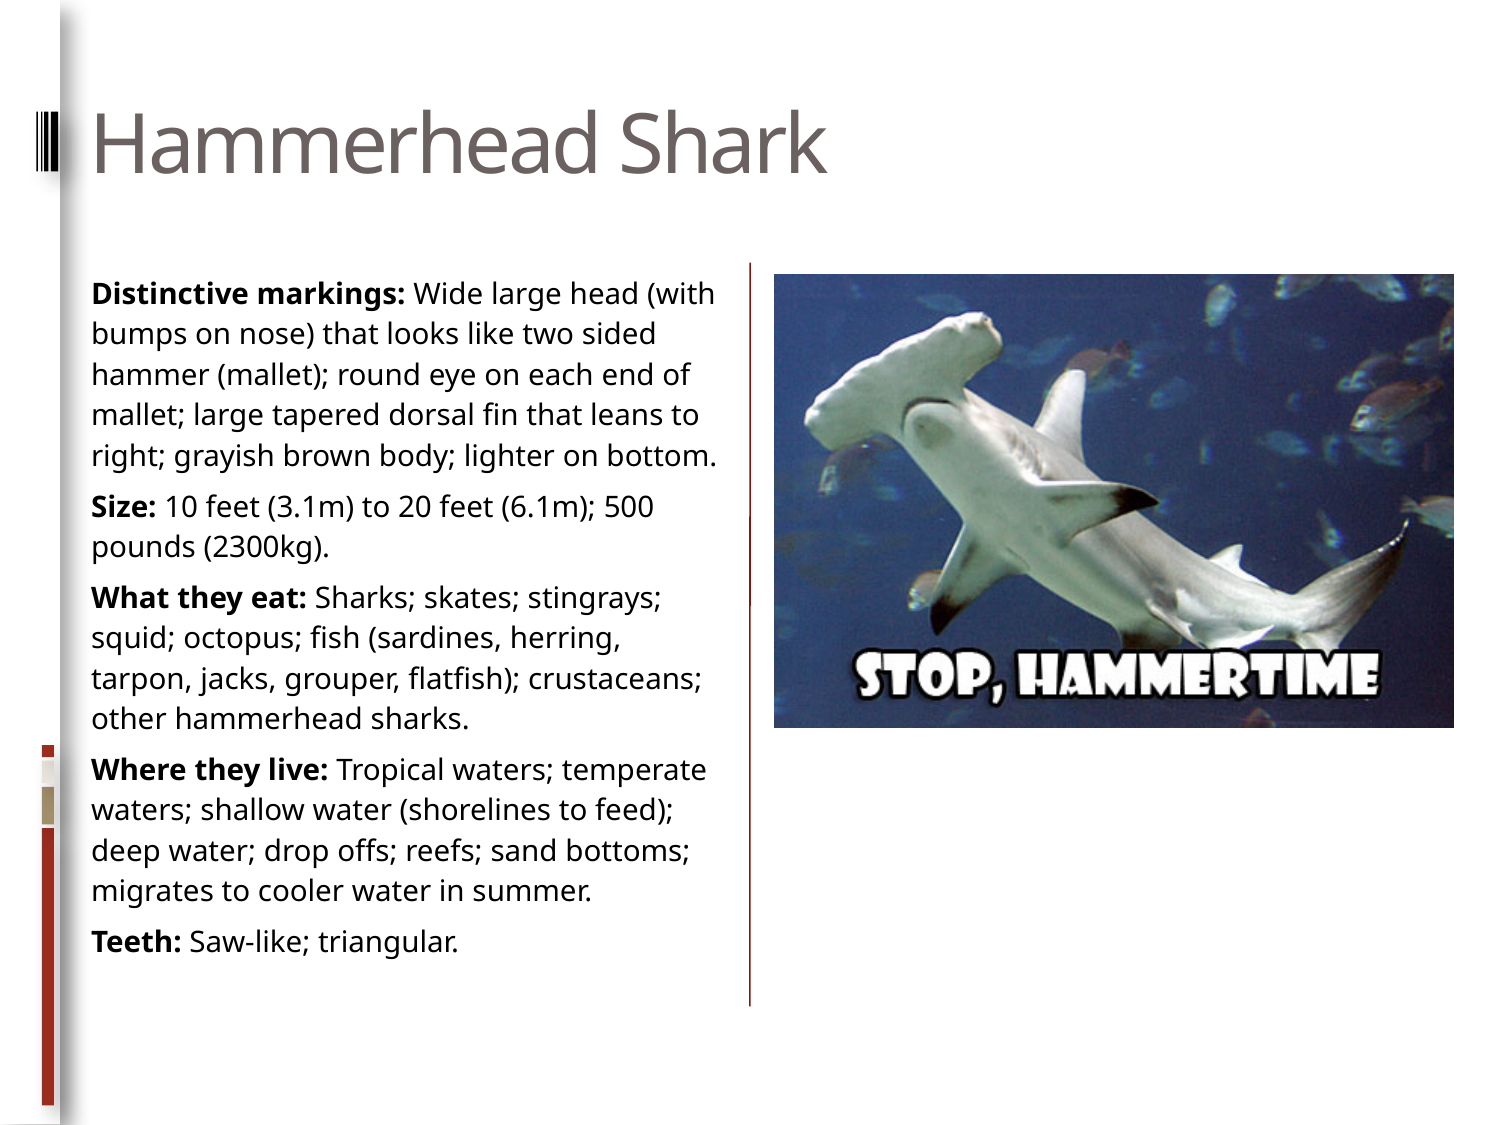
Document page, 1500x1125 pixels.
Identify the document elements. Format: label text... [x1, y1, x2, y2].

list Distinctive markings: Wide large head (with bumps on nose) that looks like two sided hammer (mallet); round eye on each end of mallet; large tapered dorsal fin that leans to right; grayish brown body; lighter on bottom. Size: 10 feet (3.1m) to 20 feet (6.1m); 500 pounds (2300kg). What they eat: Sharks; skates; stingrays; squid; octopus; fish (sardines, herring, tarpon, jacks, grouper, flatfish); crustaceans; other hammerhead sharks. Where they live: Tropical waters; temperate waters; shallow water (shorelines to feed); deep water; drop offs; reefs; sand bottoms; migrates to cooler water in summer. Teeth: Saw-like; triangular. [76, 262, 739, 1005]
picture [774, 274, 1454, 728]
title Hammerhead Shark [75, 34, 1425, 247]
